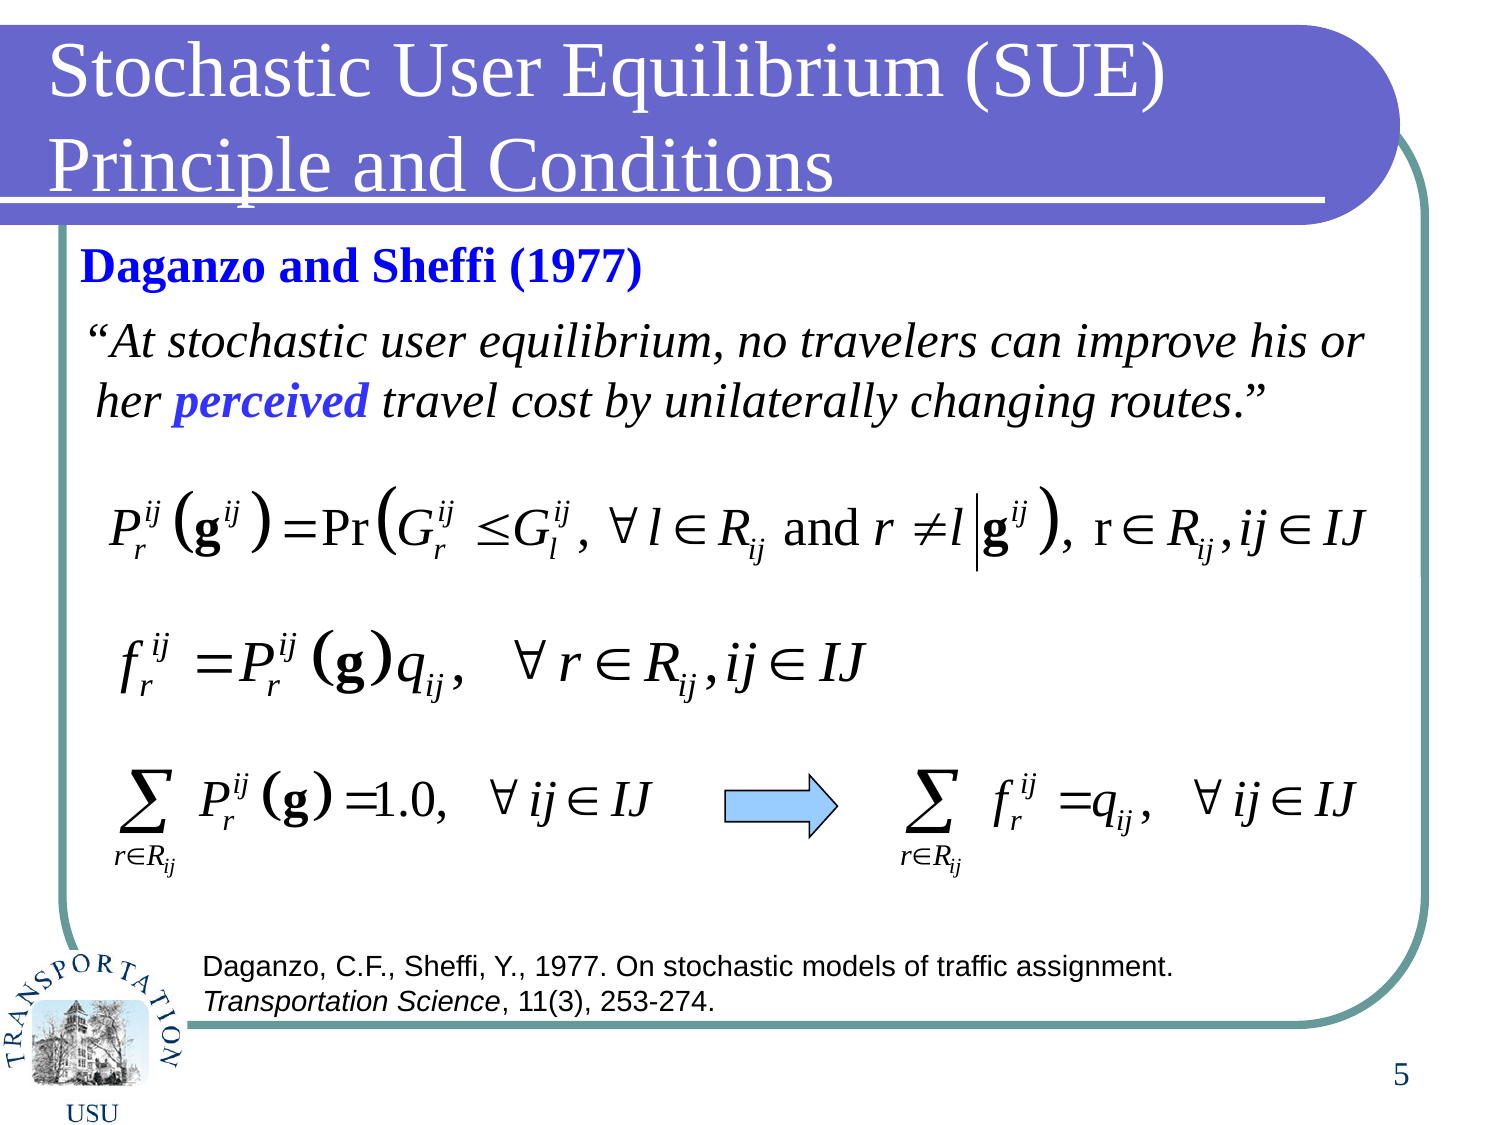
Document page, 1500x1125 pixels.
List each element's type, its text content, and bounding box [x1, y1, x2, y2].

text_box “At stochastic user equilibrium, no travelers can improve his or her perceived travel cost by unilaterally changing routes.” [67, 299, 1394, 435]
picture [0, 950, 188, 1125]
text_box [99, 478, 1381, 586]
text_box Daganzo, C.F., Sheffi, Y., 1977. On stochastic models of traffic assignment. Transportation Science, 11(3), 253-274. [187, 939, 1350, 1025]
text_box [725, 774, 838, 838]
title Stochastic User Equilibrium (SUE) Principle and Conditions [31, 37, 1348, 188]
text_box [891, 760, 1374, 890]
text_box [99, 618, 883, 716]
slide_number 5 [1174, 1024, 1426, 1101]
text_box Daganzo and Sheffi (1977) [65, 224, 658, 300]
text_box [105, 760, 665, 890]
